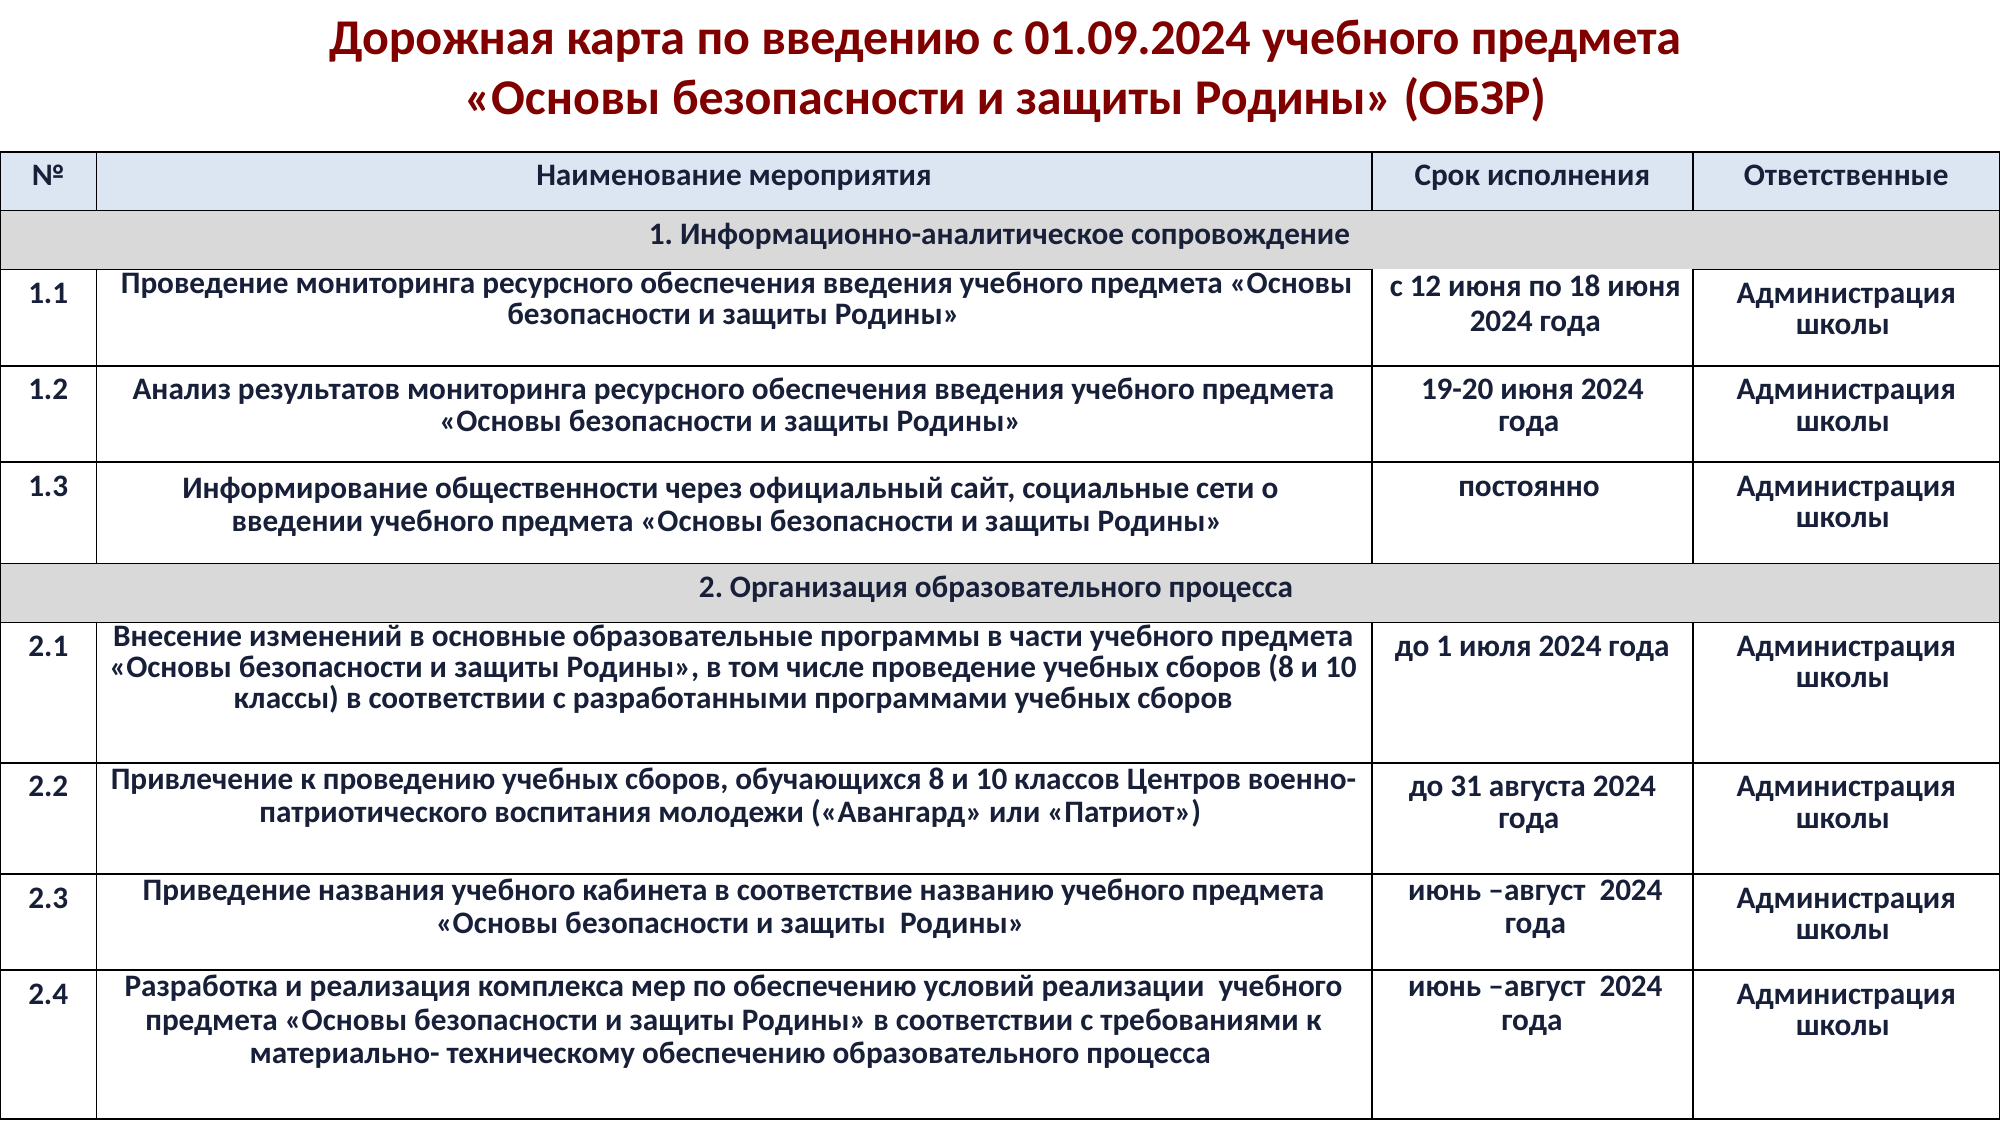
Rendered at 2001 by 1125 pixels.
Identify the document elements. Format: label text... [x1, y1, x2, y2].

table_header Ответственные [1694, 153, 1999, 210]
table_cell Администрация школы [1694, 270, 1999, 365]
title Дорожная карта по введению с 01.09.2024 учебного предмета «Основы безопасности и защиты Родины» (ОБЗР) [33, 2, 1975, 151]
table_cell Администрация школы [1694, 971, 1999, 1118]
table_cell Информирование общественности через официальный сайт, социальные сети о введении учебного предмета «Основы безопасности и защиты Родины» [97, 463, 1371, 563]
table_cell Приведение названия учебного кабинета в соответствие названию учебного предмета «Основы безопасности и защиты Родины» [97, 875, 1371, 969]
table_header Срок исполнения [1373, 153, 1692, 210]
table_cell Внесение изменений в основные образовательные программы в части учебного предмета «Основы безопасности и защиты Родины», в том числе проведение учебных сборов (8 и 10 классы) в соответствии с разработанными программами учебных сборов [97, 623, 1371, 762]
table_cell Проведение мониторинга ресурсного обеспечения введения учебного предмета «Основы безопасности и защиты Родины» [97, 270, 1371, 365]
table_cell 2. Организация образовательного процесса [1, 564, 1999, 622]
table_cell Администрация школы [1694, 875, 1999, 969]
table_cell июнь –август 2024 года [1373, 875, 1692, 969]
table_cell Администрация школы [1694, 463, 1999, 563]
table_cell июнь –август 2024 года [1373, 971, 1692, 1118]
table_cell постоянно [1373, 463, 1692, 563]
table_cell Администрация школы [1694, 623, 1999, 762]
table_cell Администрация школы [1694, 367, 1999, 461]
table_cell 1.3 [1, 463, 96, 563]
table_cell Разработка и реализация комплекса мер по обеспечению условий реализации учебного предмета «Основы безопасности и защиты Родины» в соответствии с требованиями к материально- техническому обеспечению образовательного процесса [97, 971, 1371, 1118]
table_cell 1.2 [1, 367, 96, 461]
table_cell 2.3 [1, 875, 96, 969]
table_header № [1, 153, 96, 210]
table_cell 1.1 [1, 270, 96, 365]
table_cell 19-20 июня 2024 года [1373, 367, 1692, 461]
table_cell с 12 июня по 18 июня 2024 года [1373, 270, 1692, 365]
table_header Наименование мероприятия [97, 153, 1371, 210]
table_cell Анализ результатов мониторинга ресурсного обеспечения введения учебного предмета «Основы безопасности и защиты Родины» [97, 367, 1371, 461]
table_cell Привлечение к проведению учебных сборов, обучающихся 8 и 10 классов Центров военно-патриотического воспитания молодежи («Авангард» или «Патриот») [97, 764, 1371, 873]
table_cell 2.2 [1, 764, 96, 873]
table_cell 2.1 [1, 623, 96, 762]
table_cell Администрация школы [1694, 764, 1999, 873]
table_cell до 31 августа 2024 года [1373, 764, 1692, 873]
table_cell 2.4 [1, 971, 96, 1118]
table_cell 1. Информационно-аналитическое сопровождение [1, 211, 1999, 269]
table_cell до 1 июля 2024 года [1373, 623, 1692, 762]
